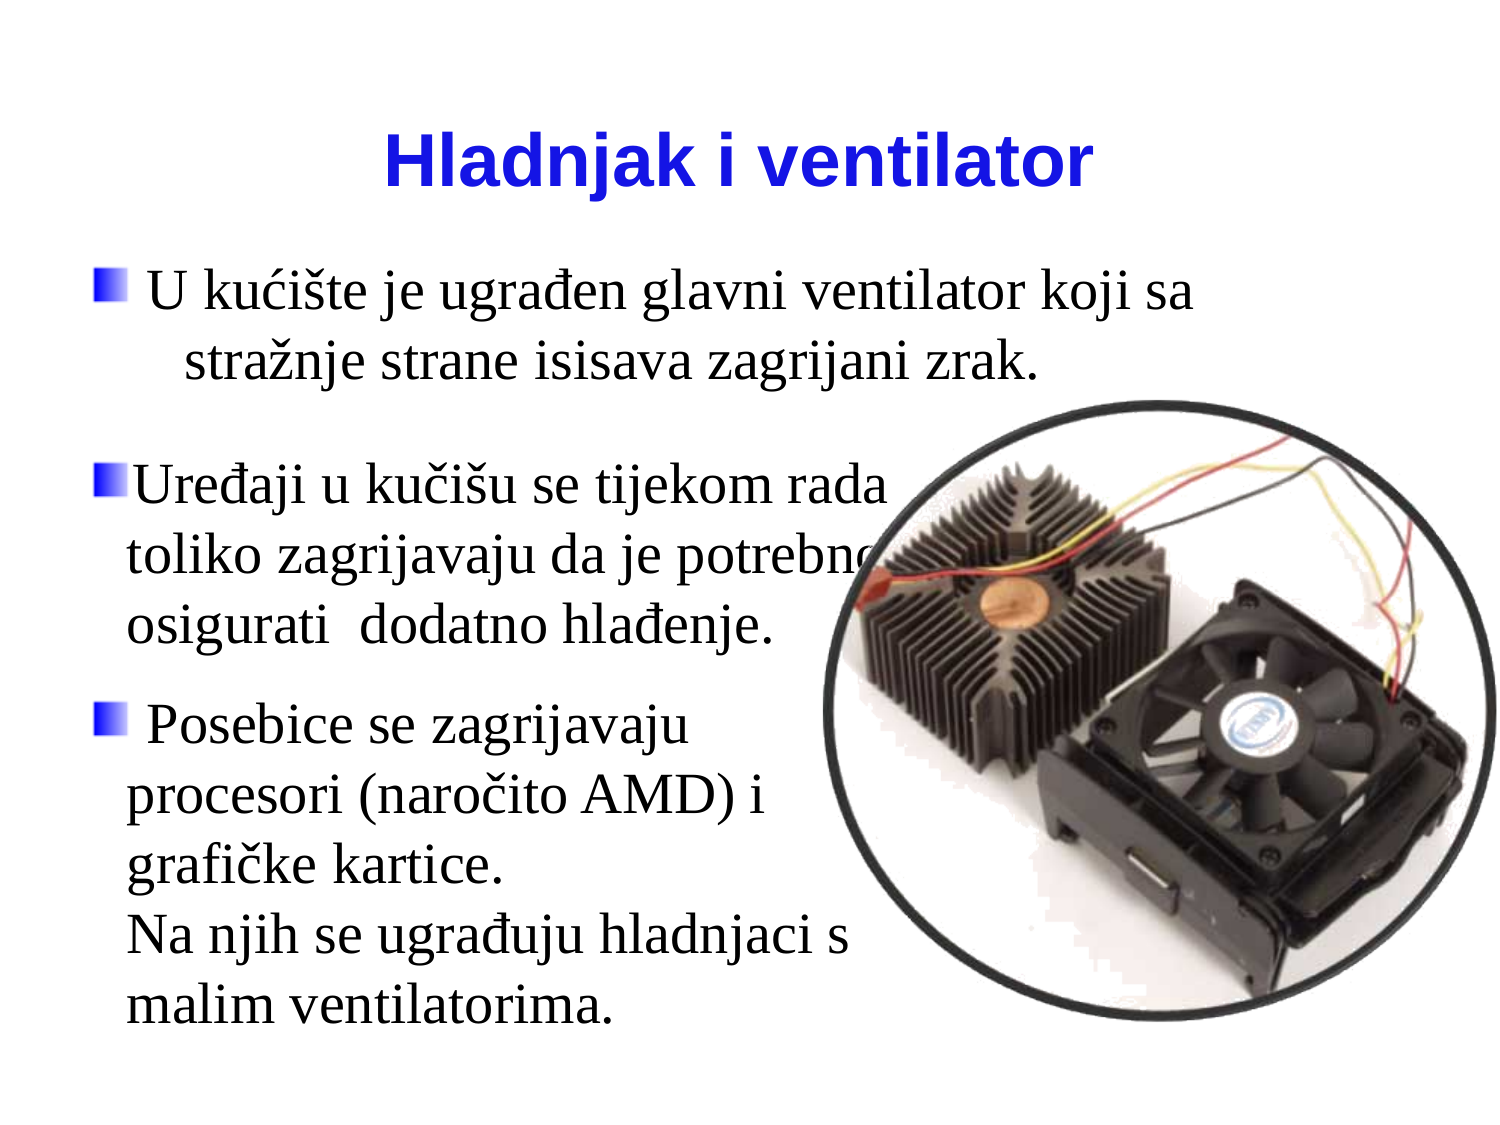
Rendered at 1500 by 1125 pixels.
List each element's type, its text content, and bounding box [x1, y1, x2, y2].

picture [91, 265, 133, 307]
title Hladnjak i ventilator [112, 62, 1388, 251]
text_box Uređaji u kučišu se tijekom rada toliko zagrijavaju da je potrebno osigurati dodatno hlađenje. Posebice se zagrijavaju procesori (naročito AMD) i grafičke kartice. Na njih se ugrađuju hladnjaci s malim ventilatorima. [76, 438, 916, 1043]
picture [91, 460, 133, 502]
picture [91, 699, 133, 741]
text_box U kućište je ugrađen glavni ventilator koji sa stražnje strane isisava zagrijani zrak. [76, 243, 1365, 399]
text_box [87, 777, 815, 838]
picture [820, 396, 1500, 1028]
